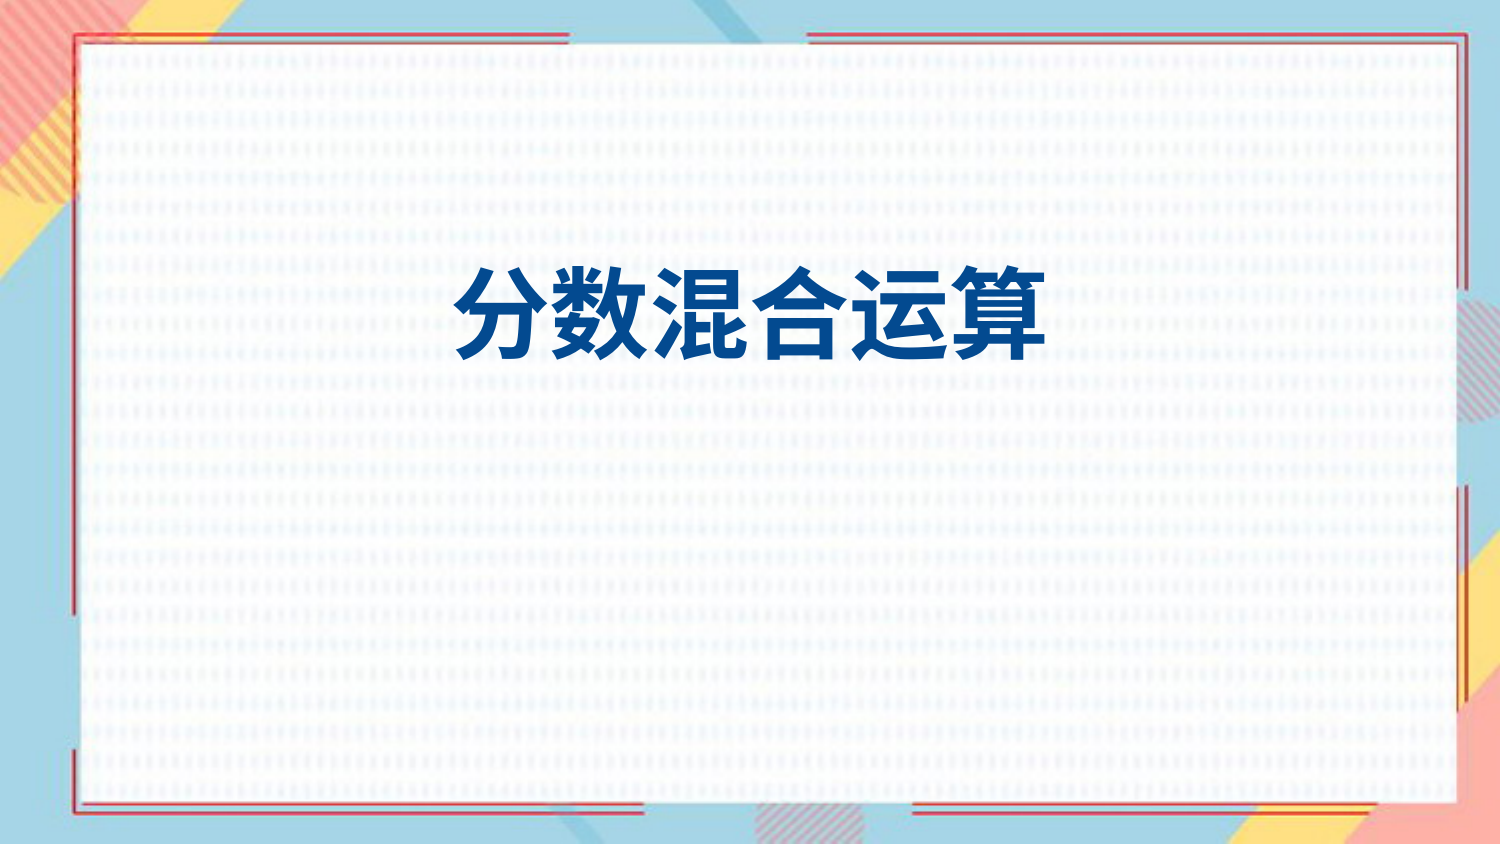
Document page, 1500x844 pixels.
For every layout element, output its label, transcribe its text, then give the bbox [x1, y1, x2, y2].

text_box 分数混合运算 [0, 243, 1500, 379]
picture [0, 379, 1500, 844]
picture [0, 0, 1500, 243]
